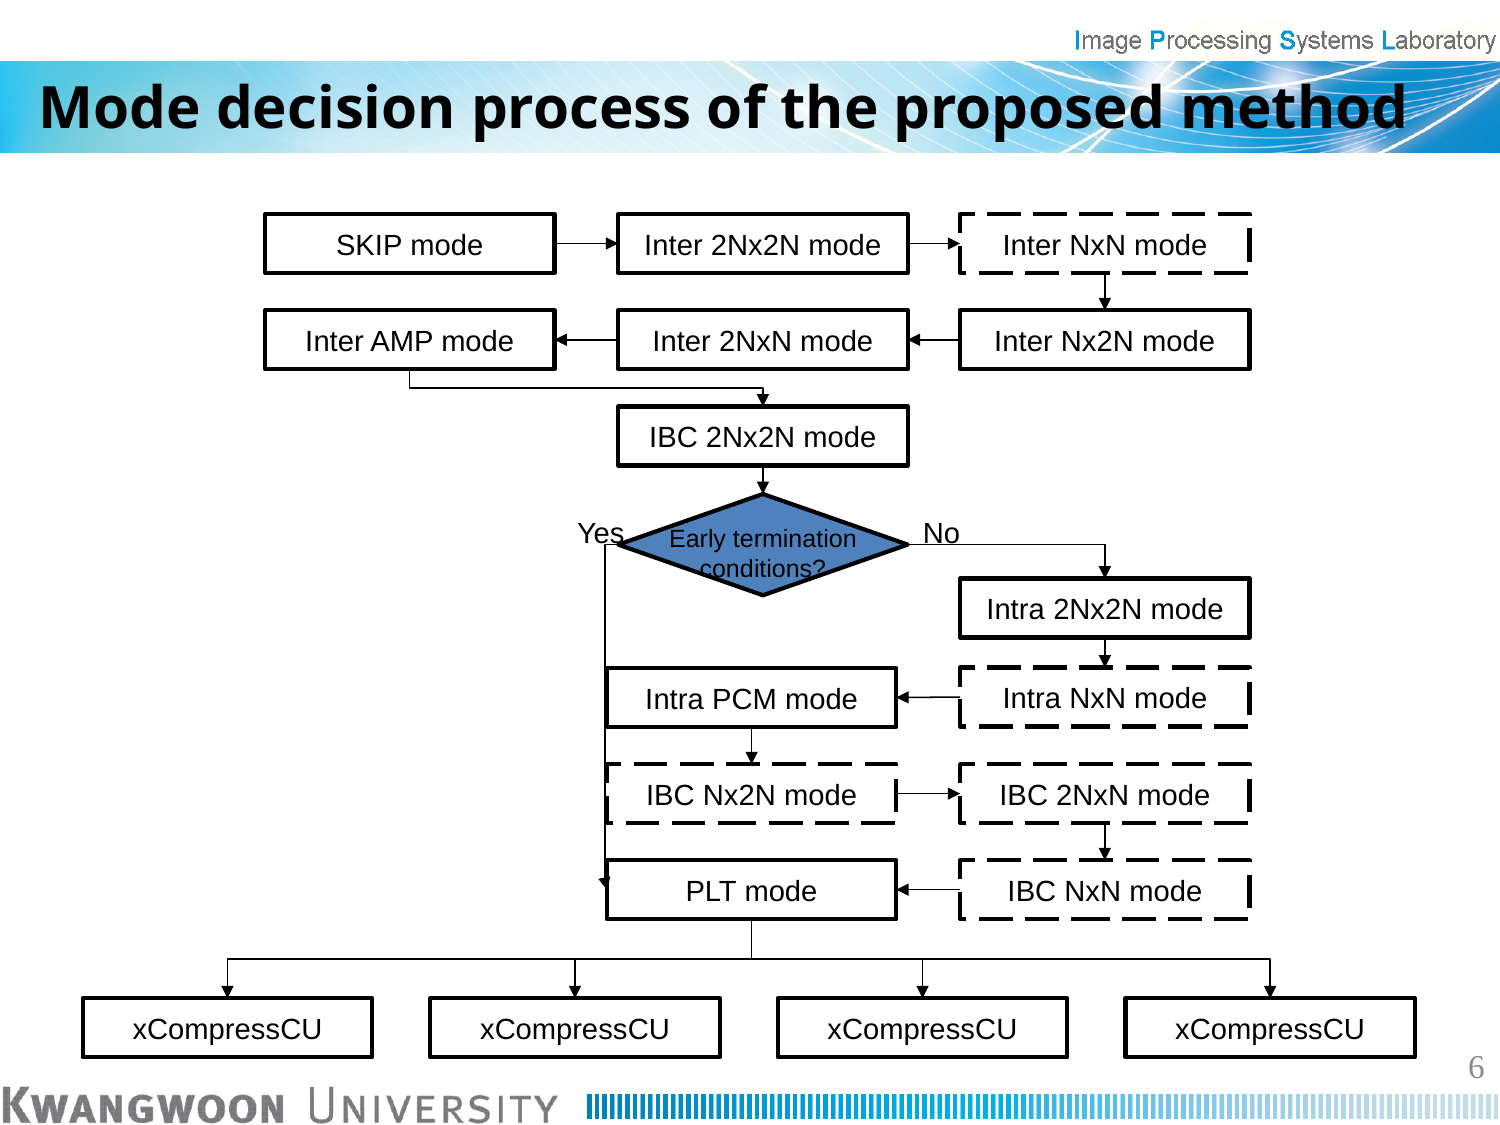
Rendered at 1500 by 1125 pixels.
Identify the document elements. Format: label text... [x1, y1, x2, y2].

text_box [82, 213, 1416, 1058]
slide_number 6 [1399, 1035, 1500, 1095]
picture [0, 0, 1500, 1125]
title Mode decision process of the proposed method [23, 58, 1478, 153]
